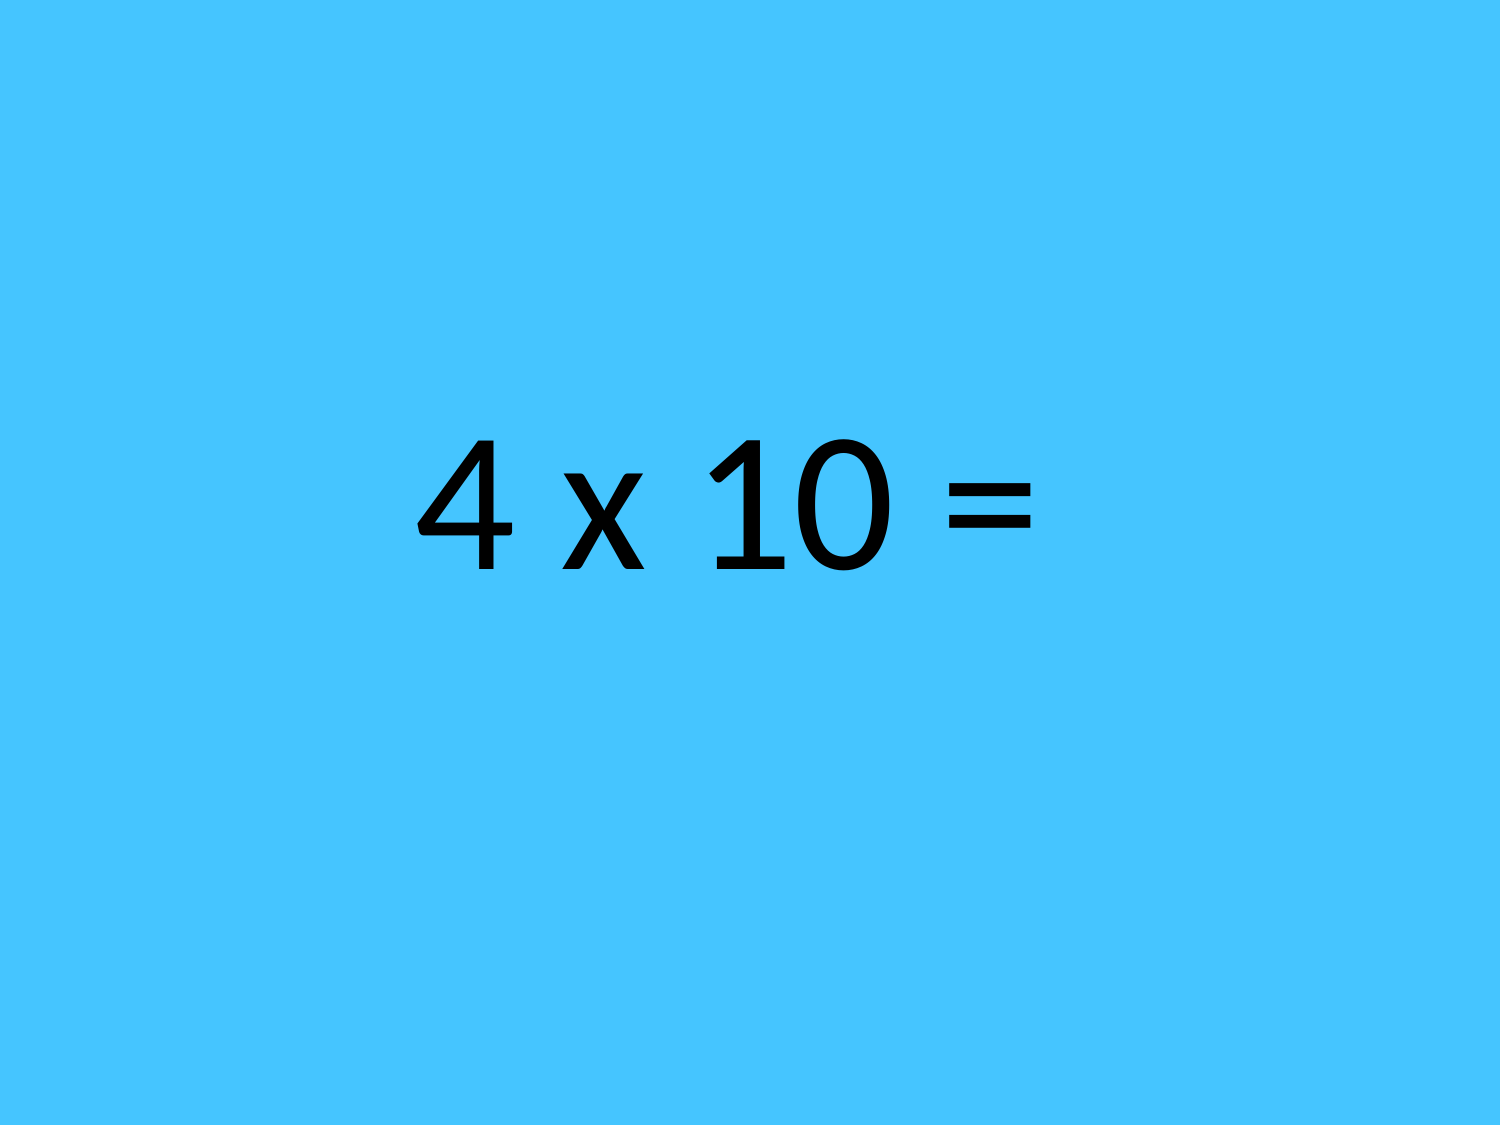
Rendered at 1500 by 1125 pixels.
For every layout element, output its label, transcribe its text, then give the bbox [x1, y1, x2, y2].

text_box 4 x 10 = [399, 362, 1063, 618]
